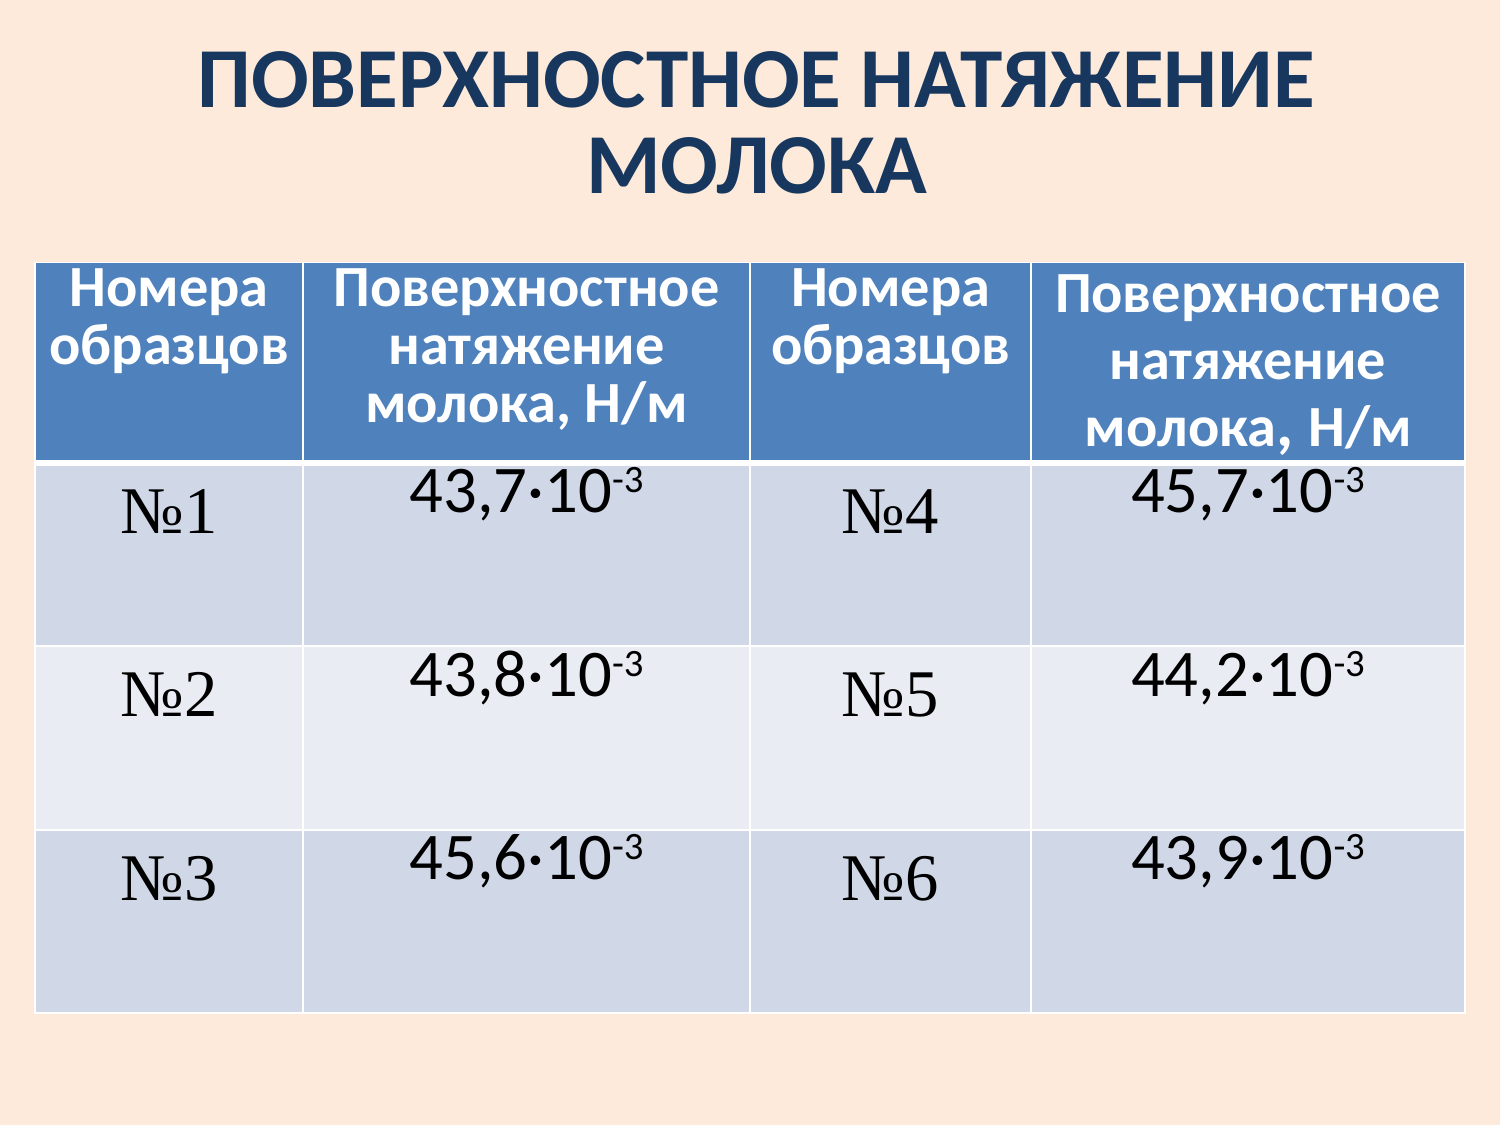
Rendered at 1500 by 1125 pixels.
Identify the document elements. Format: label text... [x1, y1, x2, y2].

table_cell №2 [36, 647, 302, 829]
table_header Поверхностное натяжение молока, Н/м [1032, 263, 1464, 460]
table_cell 43,8·10-3 [304, 647, 749, 829]
table_cell №1 [36, 466, 302, 645]
table_cell 45,7·10-3 [1032, 466, 1464, 645]
table_cell 43,7·10-3 [304, 466, 749, 645]
table_header Поверхностное натяжение молока, Н/м [304, 263, 749, 460]
table_header Номера образцов [36, 263, 302, 460]
table_cell №5 [751, 647, 1030, 829]
table_cell №4 [751, 466, 1030, 645]
table_cell 43,9·10-3 [1032, 831, 1464, 1012]
table_header Номера образцов [751, 263, 1030, 460]
text_box ПОВЕРХНОСТНОЕ НАТЯЖЕНИЕ МОЛОКА [81, 35, 1432, 223]
table_cell №6 [751, 831, 1030, 1012]
table_cell 44,2·10-3 [1032, 647, 1464, 829]
table_cell 45,6·10-3 [304, 831, 749, 1012]
table_cell №3 [36, 831, 302, 1012]
